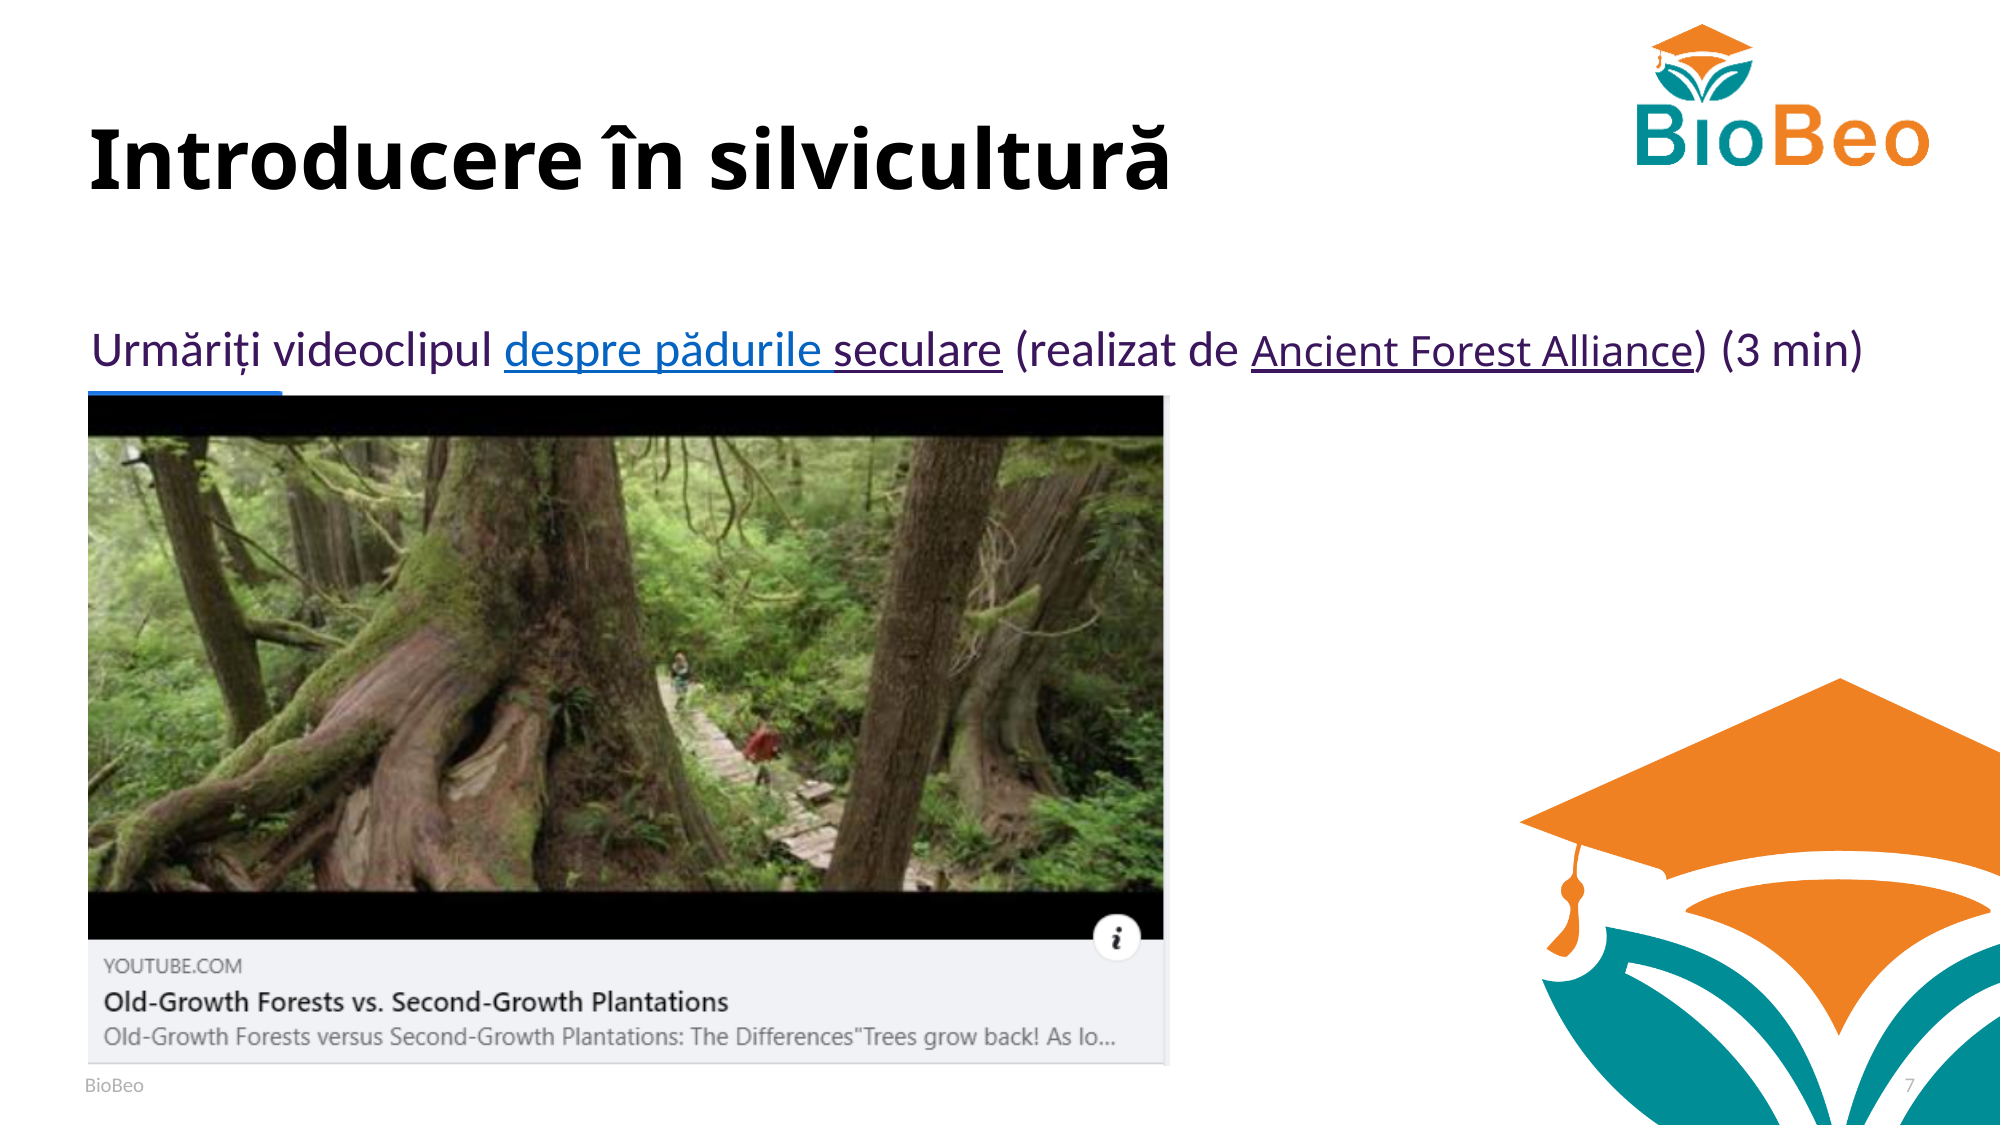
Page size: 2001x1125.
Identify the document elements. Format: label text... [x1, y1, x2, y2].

picture [1478, 618, 2000, 1125]
picture [1635, 22, 1931, 88]
slide_number 7 [1818, 1065, 1931, 1103]
footer BioBeo [69, 1065, 1805, 1103]
title Introducere în silvicultură [74, 88, 1935, 237]
picture [88, 391, 1170, 1066]
subtitle Urmăriți videoclipul despre pădurile seculare (realizat de Ancient Forest Alliance) (3 min) [74, 308, 1937, 392]
